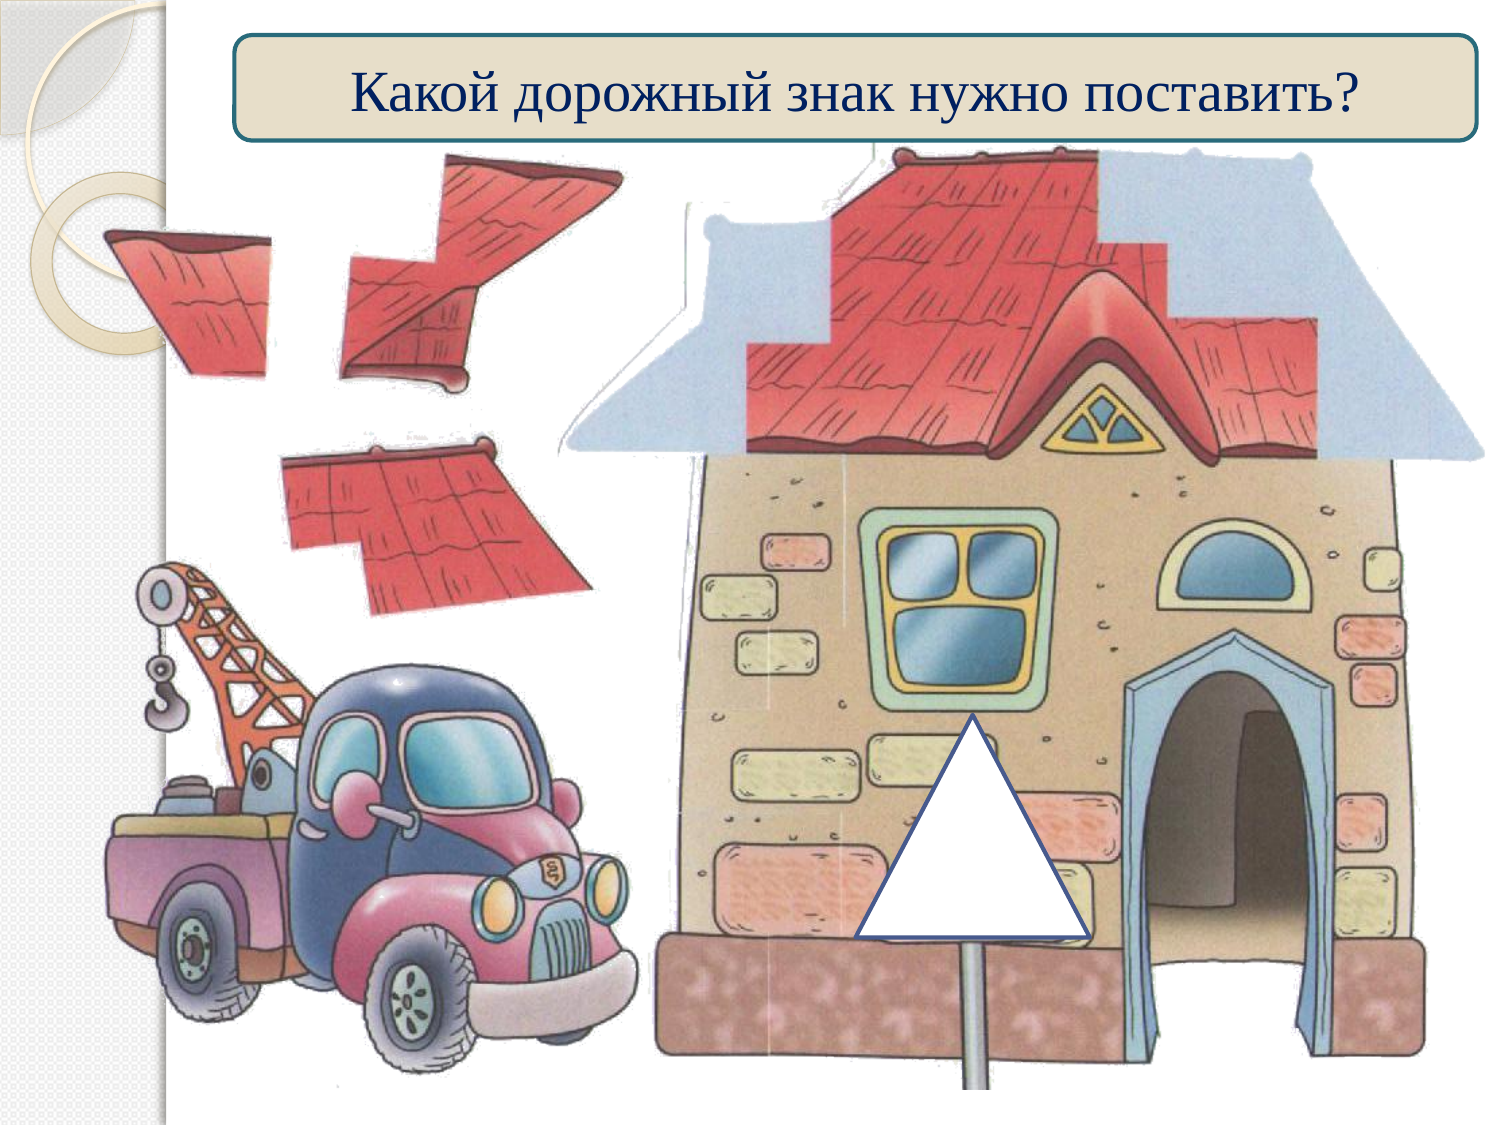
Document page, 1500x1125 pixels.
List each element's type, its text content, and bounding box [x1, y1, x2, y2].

picture [81, 128, 1500, 1091]
text_box Какой дорожный знак нужно поставить? [232, 32, 1479, 124]
